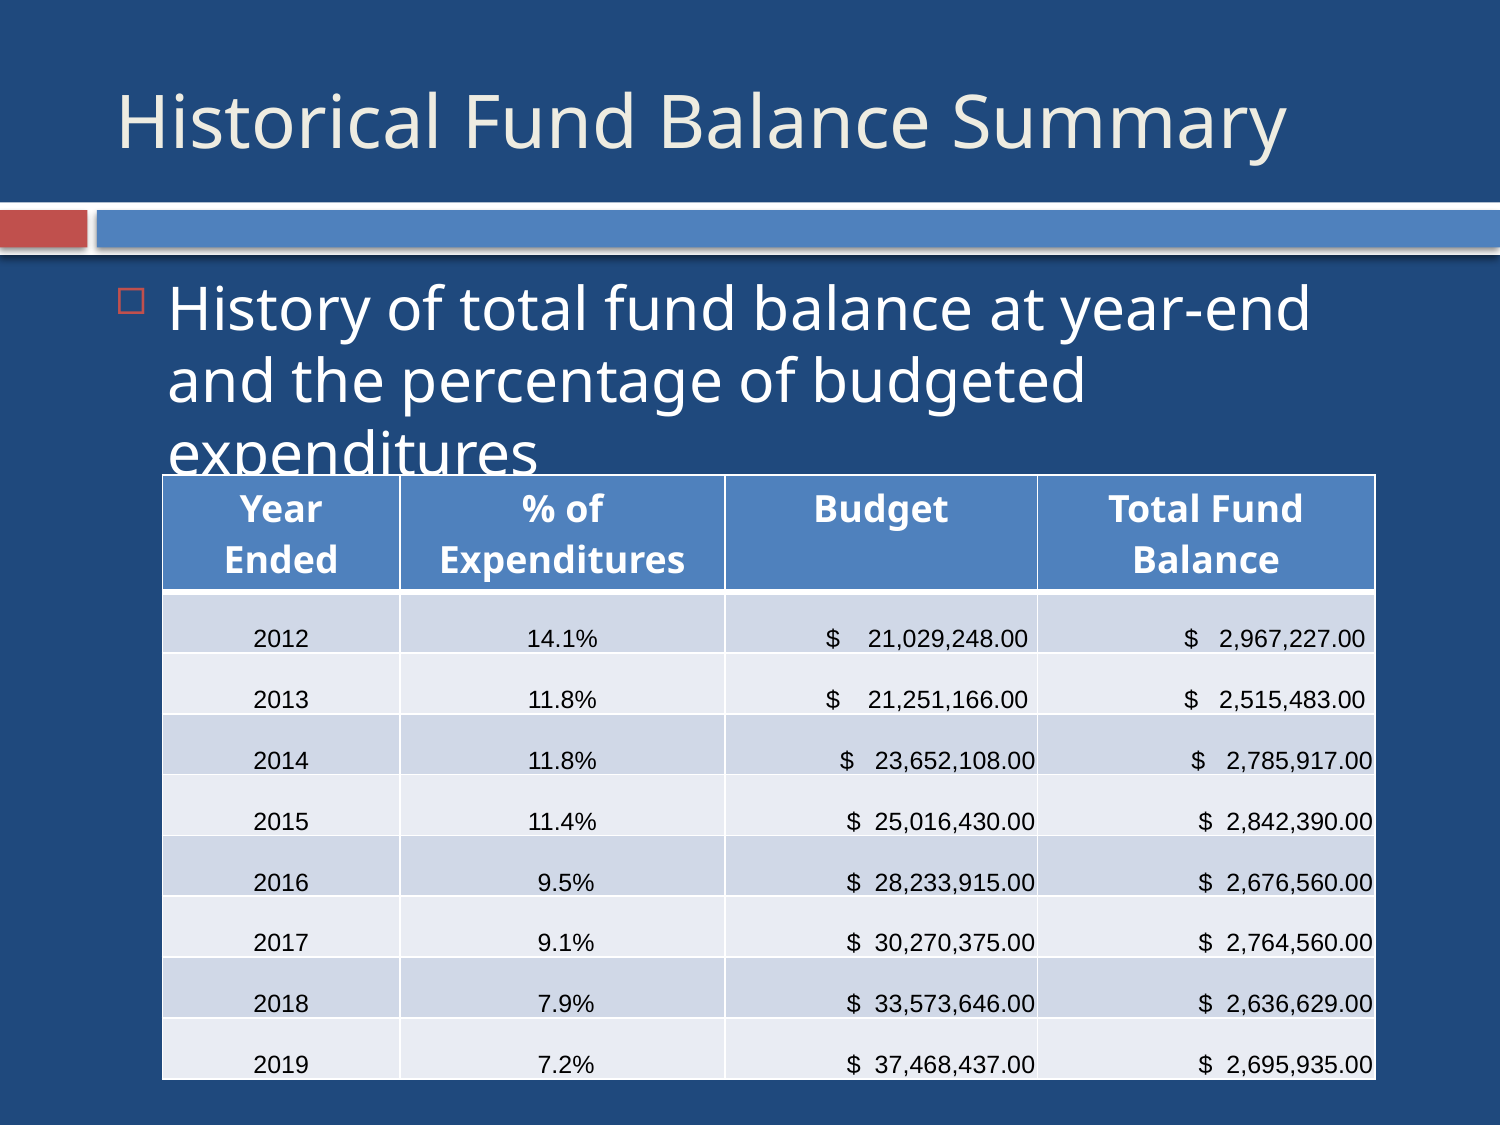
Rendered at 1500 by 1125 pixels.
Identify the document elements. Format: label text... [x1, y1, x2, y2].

table_cell 7.9% [401, 958, 724, 1017]
list History of total fund balance at year-end and the percentage of budgeted expenditures [100, 262, 1438, 1000]
table_cell $ 2,764,560.00 [1038, 897, 1374, 956]
title Historical Fund Balance Summary [100, 37, 1438, 200]
table_cell $ 30,270,375.00 [726, 897, 1037, 956]
table_cell $ 23,652,108.00 [726, 715, 1037, 774]
table_cell $ 2,785,917.00 [1038, 715, 1374, 774]
table_cell 2018 [163, 958, 399, 1017]
table_cell 11.8% [401, 715, 724, 774]
table_cell $ 2,515,483.00 [1038, 654, 1374, 713]
table_cell $ 2,842,390.00 [1038, 775, 1374, 835]
table_cell $ 2,695,935.00 [1038, 1019, 1374, 1078]
table_cell $ 25,016,430.00 [726, 775, 1037, 835]
table_cell 2016 [163, 836, 399, 895]
table_cell 2014 [163, 715, 399, 774]
table_cell 2017 [163, 897, 399, 956]
table_cell $ 33,573,646.00 [726, 958, 1037, 1017]
table_header Total Fund Balance [1038, 476, 1374, 589]
table_cell 11.8% [401, 654, 724, 713]
table_cell $ 21,029,248.00 [726, 595, 1037, 652]
table_cell 11.4% [401, 775, 724, 835]
table_header Year Ended [163, 476, 399, 589]
table_cell 9.1% [401, 897, 724, 956]
table_cell $ 2,967,227.00 [1038, 595, 1374, 652]
table_cell $ 28,233,915.00 [726, 836, 1037, 895]
table_cell $ 21,251,166.00 [726, 654, 1037, 713]
table_cell $ 2,676,560.00 [1038, 836, 1374, 895]
table_cell 2015 [163, 775, 399, 835]
table_header Budget [726, 476, 1037, 589]
table_cell 9.5% [401, 836, 724, 895]
table_cell 14.1% [401, 595, 724, 652]
table_cell 7.2% [401, 1019, 724, 1078]
table_cell $ 2,636,629.00 [1038, 958, 1374, 1017]
table_cell $ 37,468,437.00 [726, 1019, 1037, 1078]
table_cell 2013 [163, 654, 399, 713]
table_cell 2012 [163, 595, 399, 652]
table_cell 2019 [163, 1019, 399, 1078]
table_header % of Expenditures [401, 476, 724, 589]
